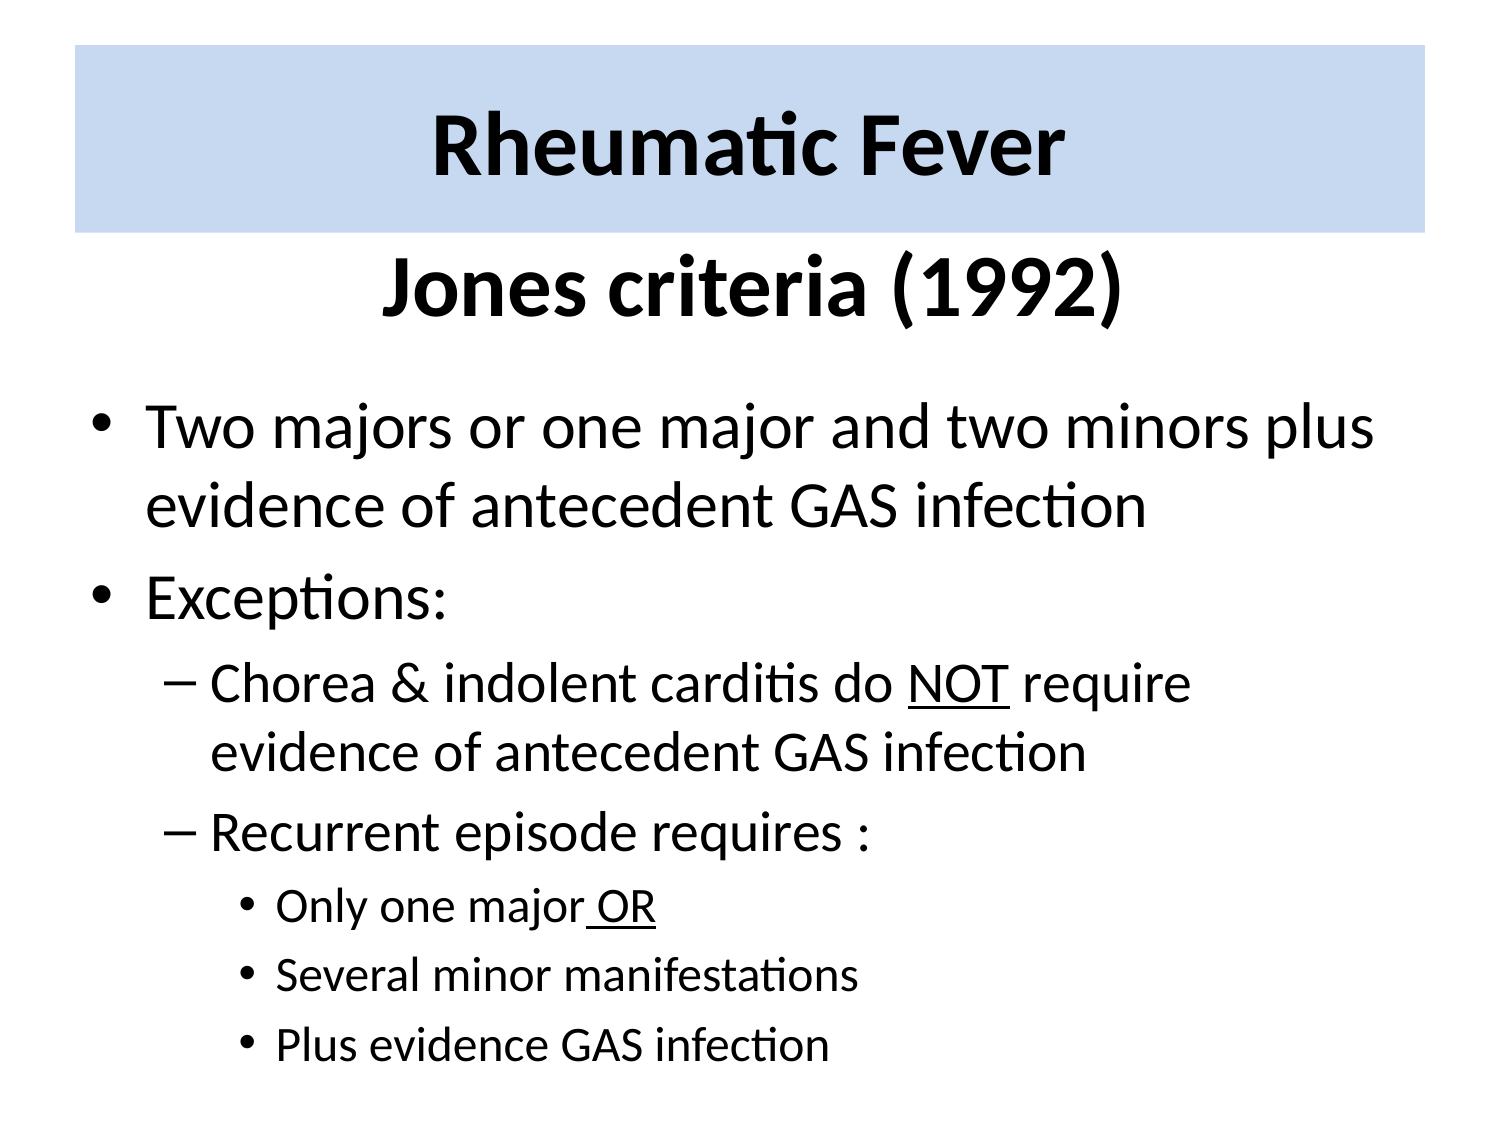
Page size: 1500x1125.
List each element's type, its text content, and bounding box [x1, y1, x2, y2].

list Two majors or one major and two minors plus evidence of antecedent GAS infection Exceptions: Chorea & indolent carditis do NOT require evidence of antecedent GAS infection Recurrent episode requires : Only one major OR Several minor manifestations Plus evidence GAS infection [75, 374, 1425, 1083]
title Rheumatic Fever [75, 45, 1425, 233]
text_box Jones criteria (1992) [79, 219, 1430, 343]
